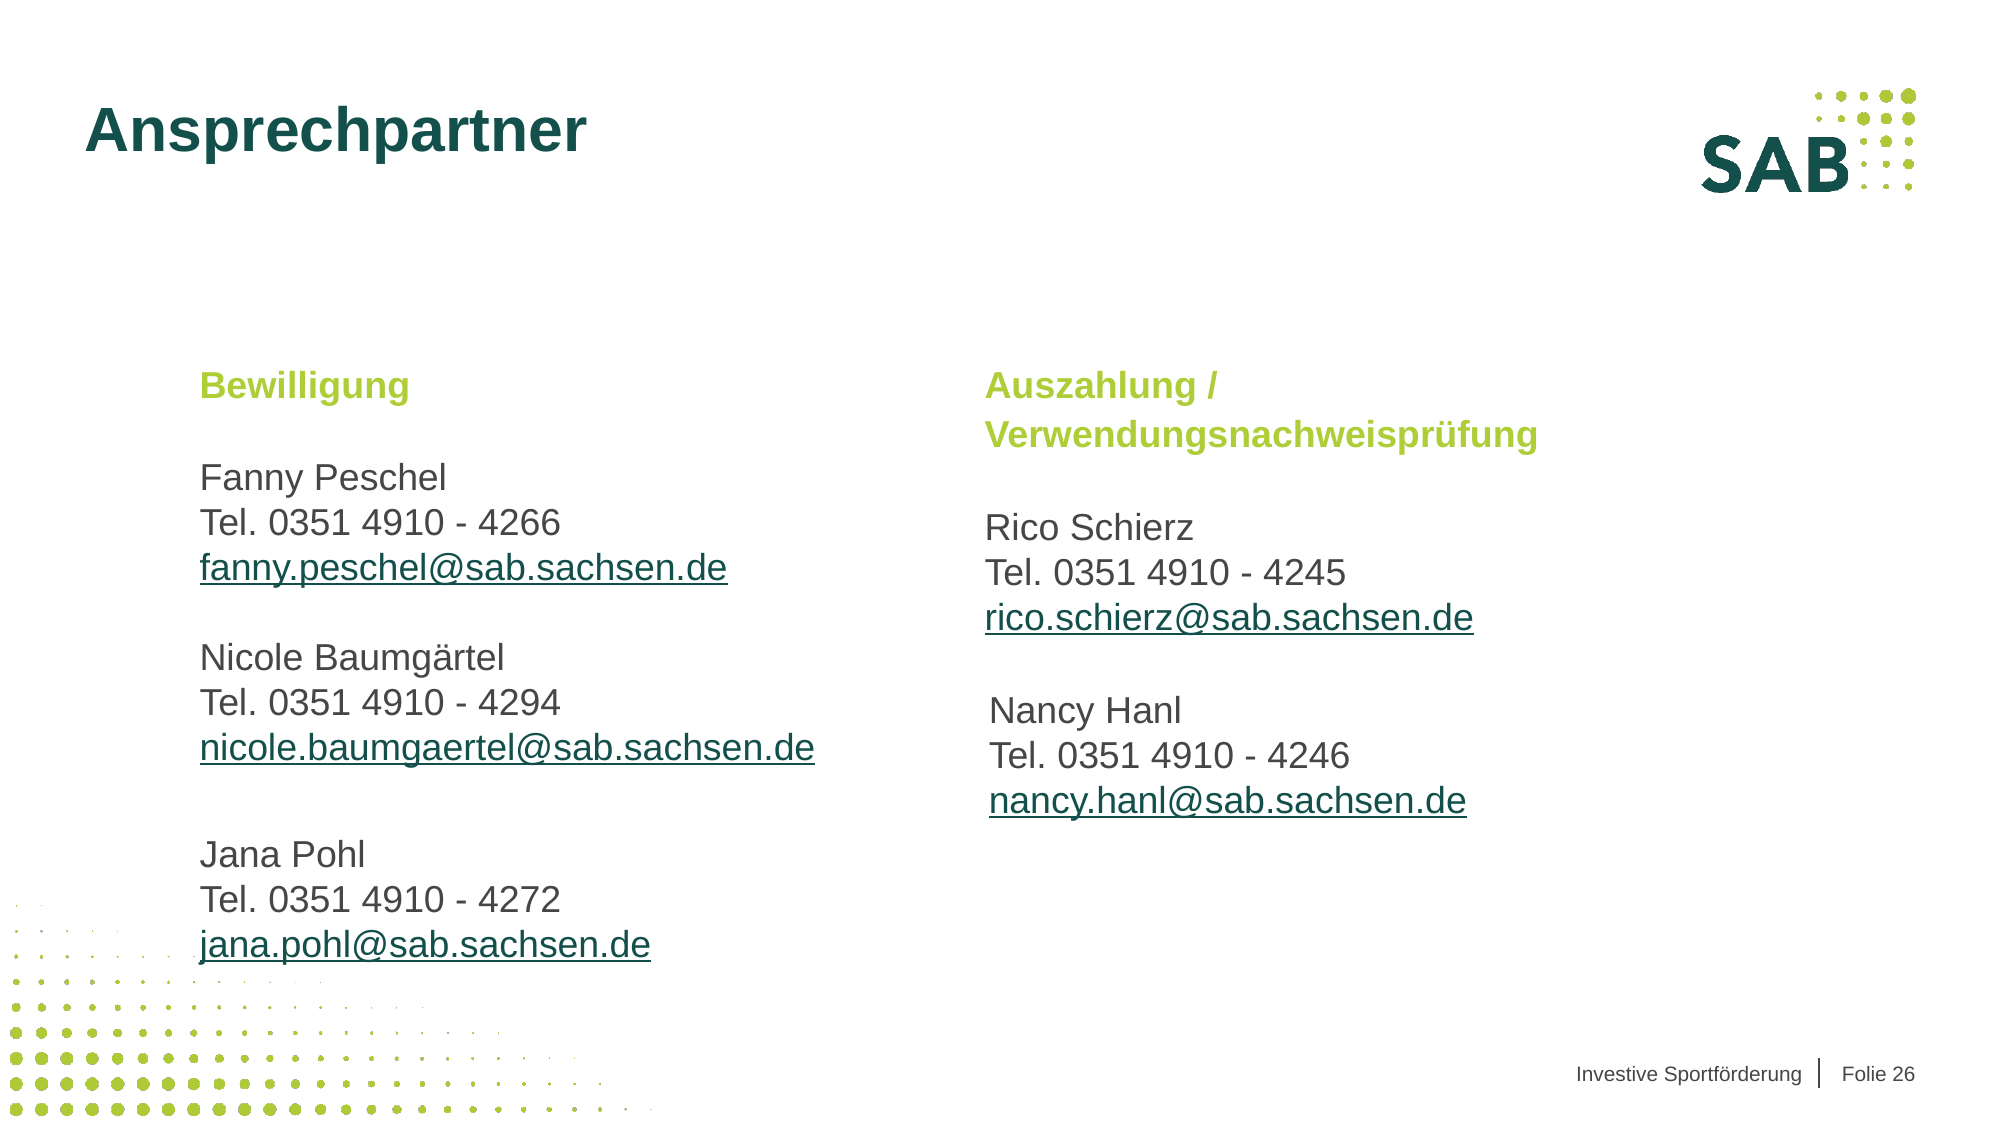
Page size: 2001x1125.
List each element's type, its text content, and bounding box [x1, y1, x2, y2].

picture [0, 889, 667, 1125]
footer Investive Sportförderung [739, 1060, 1803, 1086]
list Bewilligung Fanny Peschel Tel. 0351 4910 - 4266 fanny.peschel@sab.sachsen.de Nicole Baumgärtel Tel. 0351 4910 - 4294 nicole.baumgaertel@sab.sachsen.de Jana Pohl Tel. 0351 4910 - 4272 jana.pohl@sab.sachsen.de [199, 356, 914, 1022]
title Ansprechpartner [84, 88, 1502, 165]
slide_number Folie 26 [1818, 1060, 1916, 1086]
text_box Auszahlung / Verwendungsnachweisprüfung Rico Schierz Tel. 0351 4910 - 4245 rico.schierz@sab.sachsen.de [984, 356, 1717, 633]
picture [1701, 88, 1916, 193]
text_box Nancy Hanl Tel. 0351 4910 - 4246 nancy.hanl@sab.sachsen.de [973, 633, 1974, 829]
